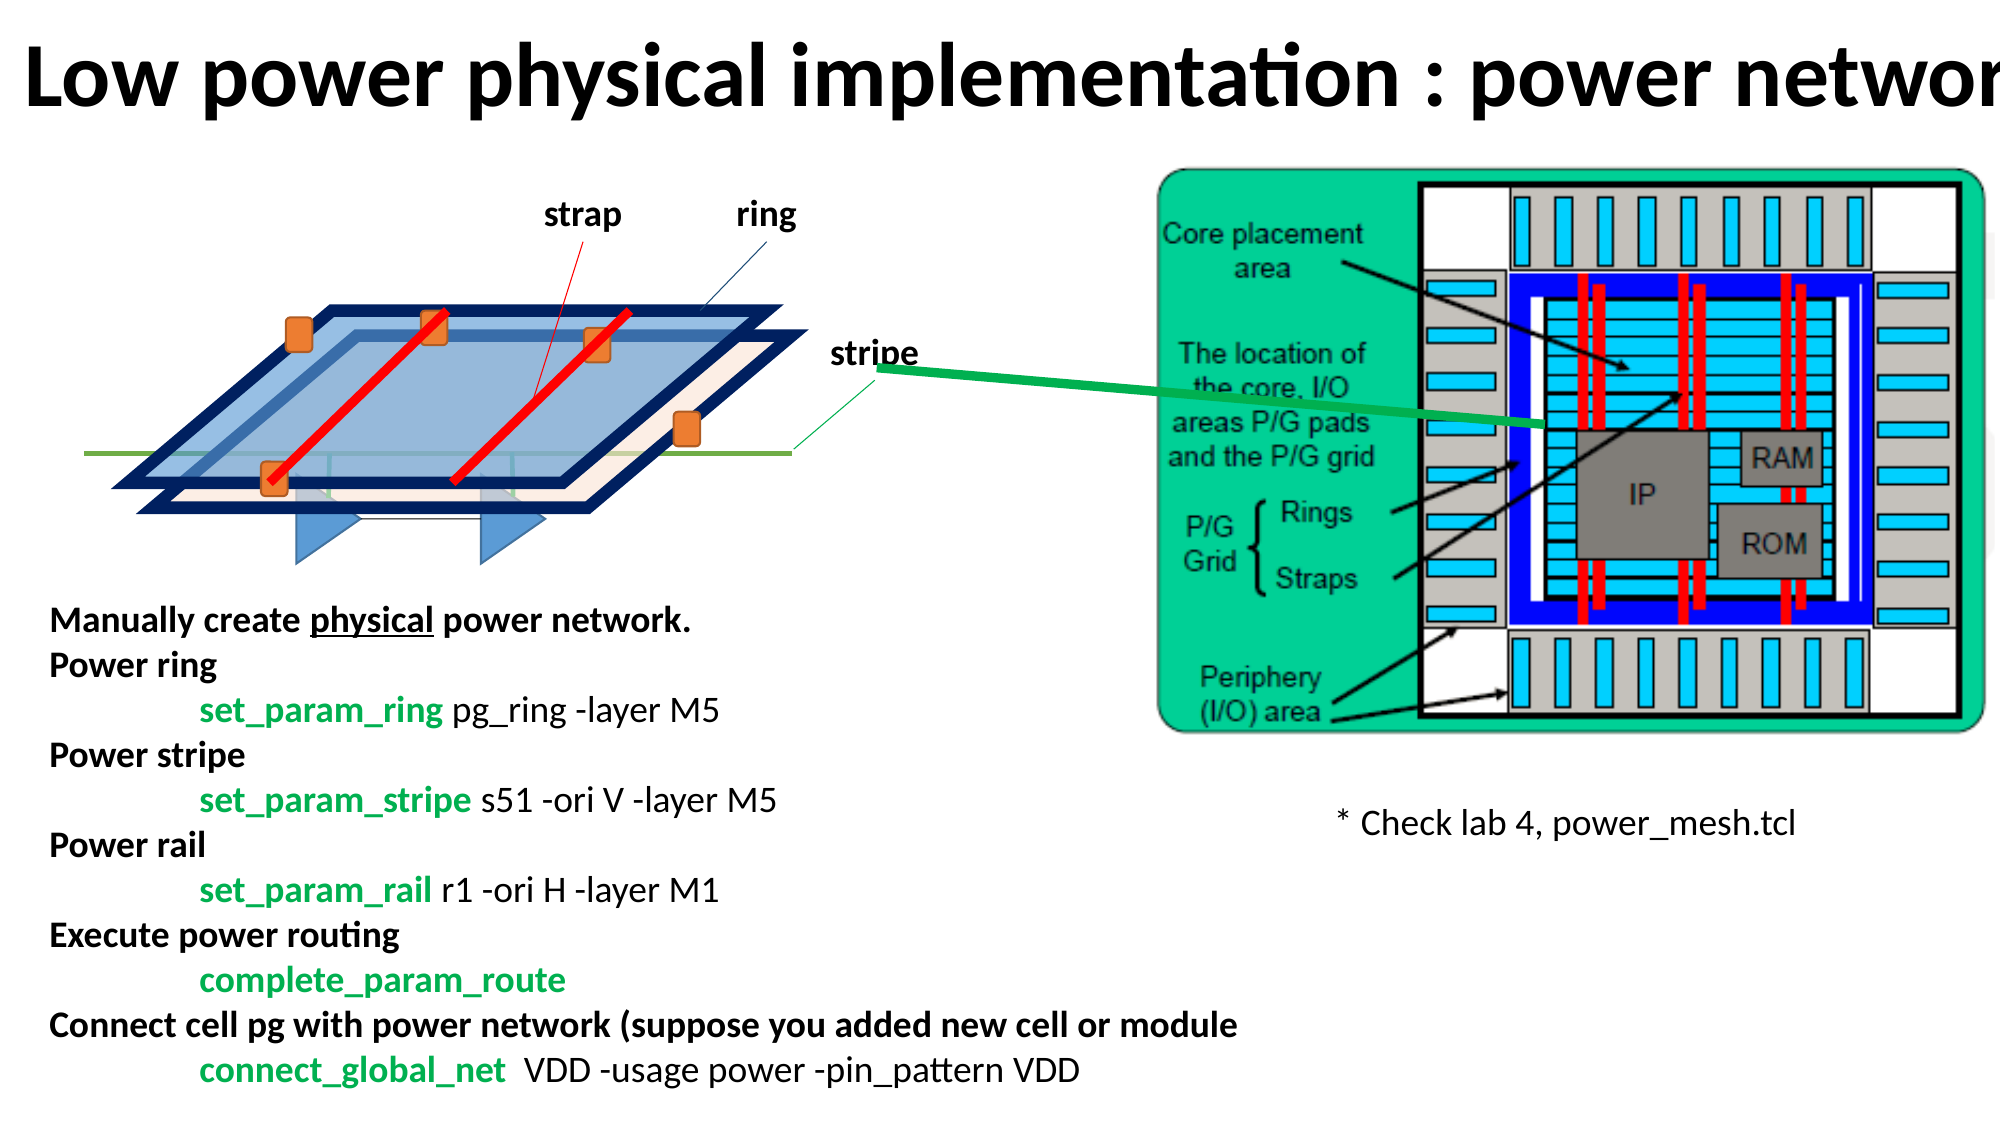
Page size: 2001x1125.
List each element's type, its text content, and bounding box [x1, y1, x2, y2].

text_box [448, 454, 452, 479]
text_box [876, 367, 1545, 425]
text_box [630, 309, 770, 428]
text_box [295, 509, 362, 566]
text_box ring [721, 181, 812, 242]
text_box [700, 242, 767, 311]
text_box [269, 310, 448, 483]
text_box [672, 410, 702, 448]
text_box [161, 362, 269, 453]
text_box [630, 334, 795, 453]
text_box [125, 454, 269, 484]
text_box strap [528, 181, 638, 242]
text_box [793, 381, 875, 450]
text_box * Check lab 4, power_mesh.tcl [1319, 790, 1813, 851]
text_box [479, 509, 548, 566]
text_box stripe [815, 320, 935, 381]
text_box [630, 454, 653, 474]
text_box [447, 309, 533, 453]
text_box [259, 460, 289, 498]
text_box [533, 242, 584, 400]
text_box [452, 310, 630, 483]
picture [1136, 154, 1995, 738]
text_box [150, 483, 619, 509]
text_box Low power physical implementation : power network [9, 6, 2000, 132]
text_box Manually create physical power network. Power ring set_param_ring pg_ring -layer M5 Power stripe set_param_stripe s51 -ori V -layer M5 Power rail set_param_rail r1 -ori H -layer M1 Execute power routing complete_param_route Connect cell pg with power network (suppose you added new cell or module connect_global_net VDD -usage power -pin_pattern VDD [34, 587, 1307, 1098]
